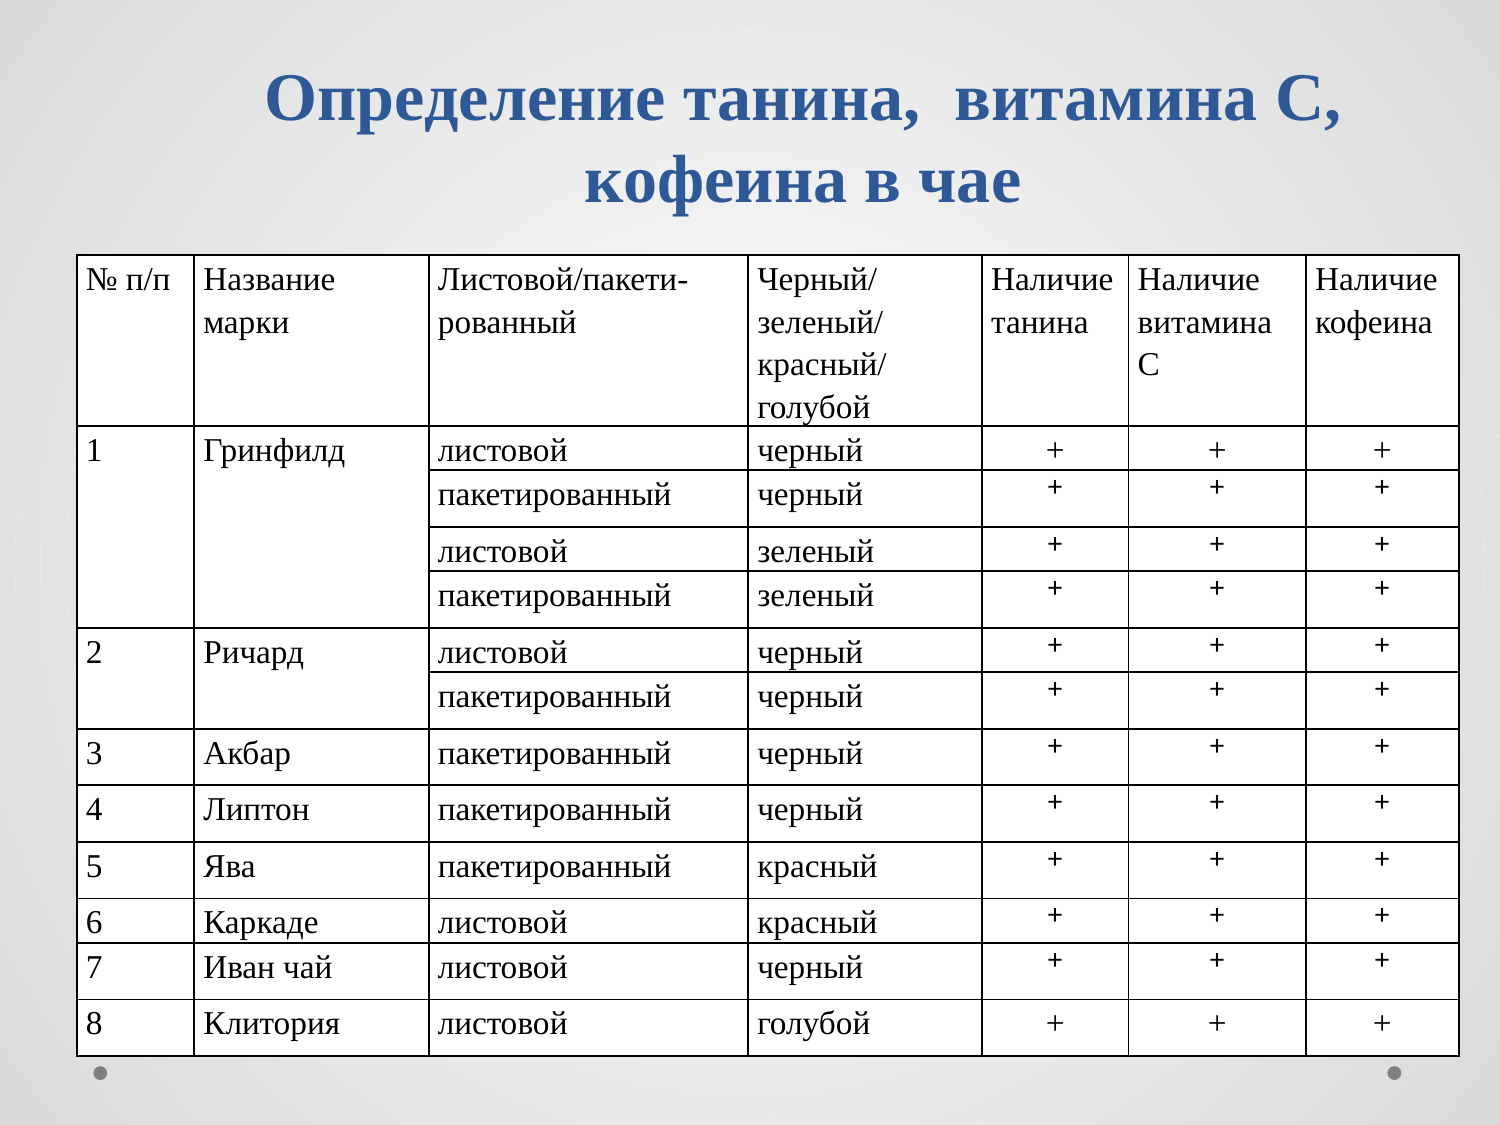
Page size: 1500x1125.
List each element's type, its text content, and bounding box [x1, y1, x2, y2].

table_cell Ява [195, 843, 428, 898]
table_cell + [1129, 1000, 1305, 1055]
table_cell Каркаде [195, 899, 428, 942]
table_cell + [983, 427, 1128, 469]
table_cell 1 [78, 427, 193, 627]
table_cell + [983, 629, 1128, 671]
table_cell + [983, 730, 1128, 784]
table_cell черный [749, 786, 981, 841]
table_cell + [1307, 1000, 1458, 1055]
table_cell + [983, 944, 1128, 999]
table_cell + [983, 786, 1128, 841]
table_cell + [1129, 427, 1305, 469]
table_cell + [1129, 572, 1305, 627]
table_cell + [1129, 673, 1305, 728]
table_cell 3 [78, 730, 193, 784]
table_cell Клитория [195, 1000, 428, 1055]
table_cell + [983, 899, 1128, 942]
table_cell + [983, 843, 1128, 898]
table_cell + [983, 528, 1128, 570]
table_cell + [1307, 427, 1458, 469]
table_cell 7 [78, 944, 193, 999]
table_cell Ричард [195, 629, 428, 728]
table_cell + [1307, 843, 1458, 898]
table_cell + [1129, 629, 1305, 671]
table_cell зеленый [749, 528, 981, 570]
table_cell + [1129, 471, 1305, 526]
table_header Черный/зеленый/красный/ голубой [749, 256, 981, 425]
table_cell черный [749, 471, 981, 526]
table_cell листовой [430, 427, 747, 469]
table_cell черный [749, 629, 981, 671]
table_cell черный [749, 673, 981, 728]
table_cell + [1129, 899, 1305, 942]
table_cell пакетированный [430, 730, 747, 784]
table_cell + [1307, 899, 1458, 942]
table_header Название марки [195, 256, 428, 425]
table_cell 8 [78, 1000, 193, 1055]
table_cell листовой [430, 528, 747, 570]
table_cell Акбар [195, 730, 428, 784]
table_cell зеленый [749, 572, 981, 627]
table_cell + [983, 471, 1128, 526]
table_cell + [1307, 629, 1458, 671]
table_cell + [983, 572, 1128, 627]
table_cell листовой [430, 1000, 747, 1055]
table_cell черный [749, 944, 981, 999]
table_cell 2 [78, 629, 193, 728]
table_cell Гринфилд [195, 427, 428, 627]
table_cell + [1129, 843, 1305, 898]
table_header Наличие кофеина [1307, 256, 1458, 425]
table_cell + [1307, 730, 1458, 784]
title Определение танина, витамина С, кофеина в чае [159, 42, 1447, 254]
table_cell + [1307, 572, 1458, 627]
table_cell 4 [78, 786, 193, 841]
table_cell 5 [78, 843, 193, 898]
table_cell красный [749, 843, 981, 898]
table_cell листовой [430, 629, 747, 671]
table_cell + [1307, 786, 1458, 841]
table_cell + [1307, 528, 1458, 570]
table_header Листовой/пакети-рованный [430, 256, 747, 425]
table_cell + [1129, 730, 1305, 784]
table_header № п/п [78, 256, 193, 425]
table_cell Липтон [195, 786, 428, 841]
table_cell + [983, 1000, 1128, 1055]
table_cell пакетированный [430, 843, 747, 898]
table_cell листовой [430, 944, 747, 999]
table_cell пакетированный [430, 471, 747, 526]
table_header Наличие танина [983, 256, 1128, 425]
table_cell + [1307, 673, 1458, 728]
table_header Наличие витамина С [1129, 256, 1305, 425]
table_cell пакетированный [430, 786, 747, 841]
table_cell листовой [430, 899, 747, 942]
table_cell пакетированный [430, 572, 747, 627]
table_cell + [1129, 786, 1305, 841]
table_cell черный [749, 427, 981, 469]
table_cell + [983, 673, 1128, 728]
table_cell 6 [78, 899, 193, 942]
table_cell + [1307, 944, 1458, 999]
table_cell + [1129, 944, 1305, 999]
table_cell Иван чай [195, 944, 428, 999]
table_cell черный [749, 730, 981, 784]
table_cell голубой [749, 1000, 981, 1055]
table_cell + [1307, 471, 1458, 526]
table_cell + [1129, 528, 1305, 570]
table_cell пакетированный [430, 673, 747, 728]
table_cell красный [749, 899, 981, 942]
